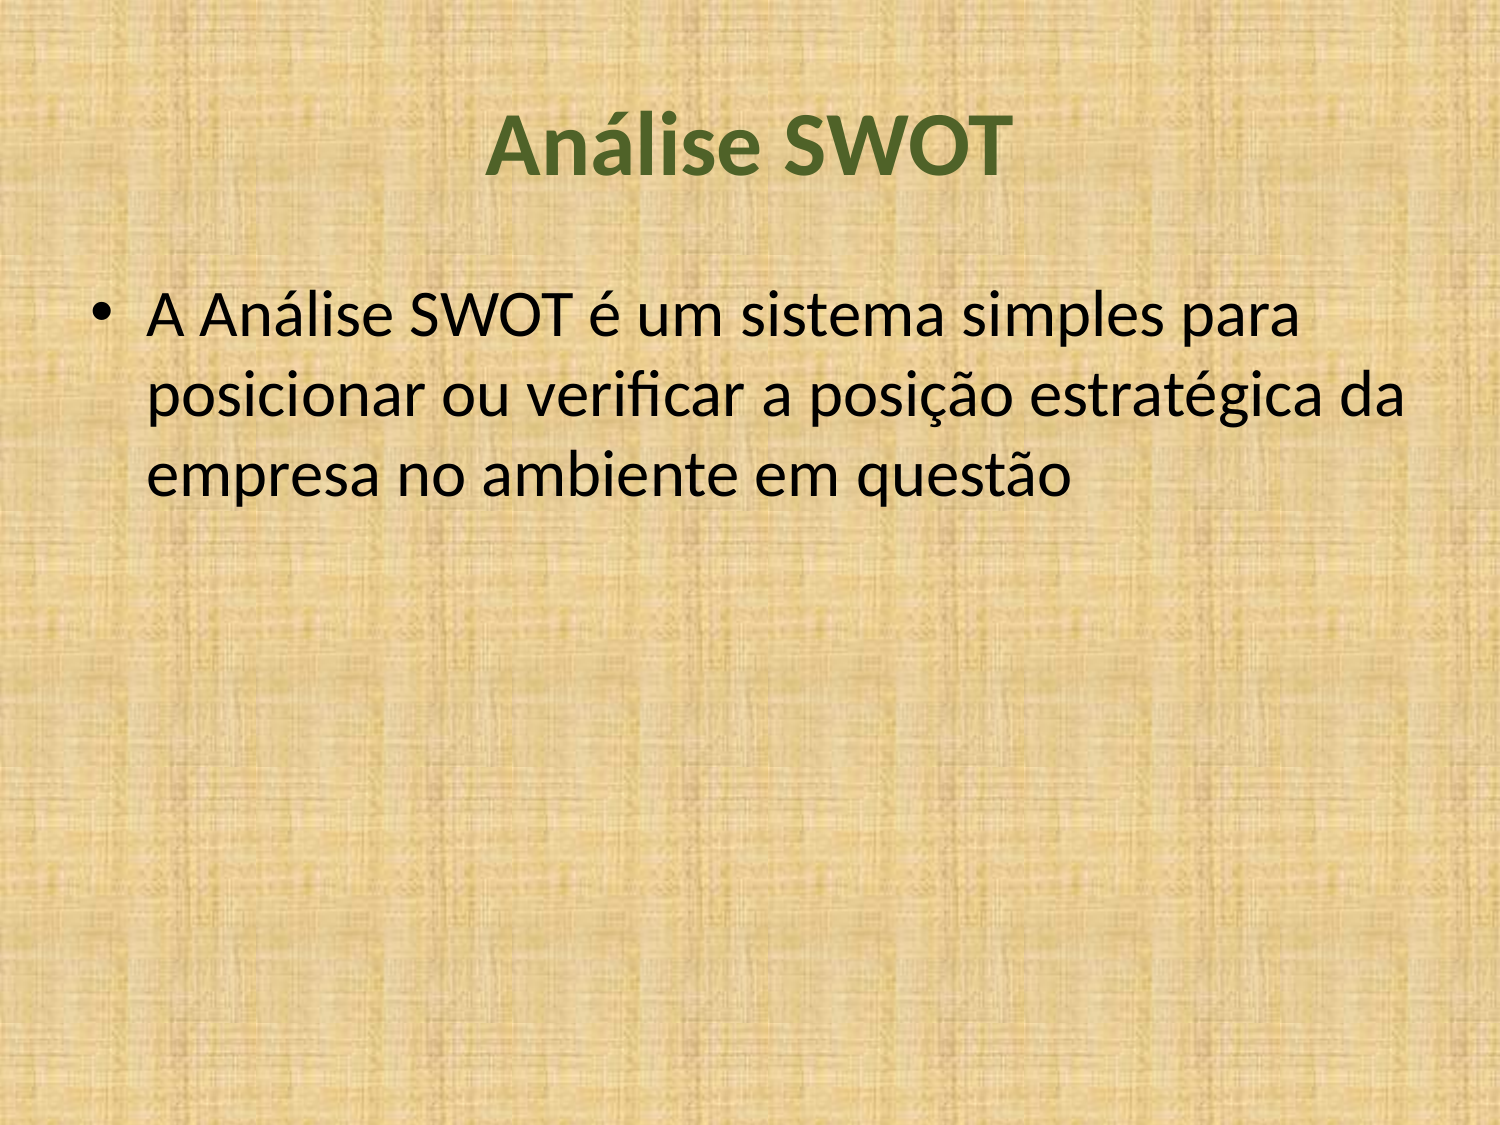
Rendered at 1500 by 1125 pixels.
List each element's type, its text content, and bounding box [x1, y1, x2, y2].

title Análise SWOT [75, 45, 1425, 233]
picture [0, 0, 1500, 1125]
list A Análise SWOT é um sistema simples para posicionar ou verificar a posição estratégica da empresa no ambiente em questão [75, 262, 1425, 1005]
